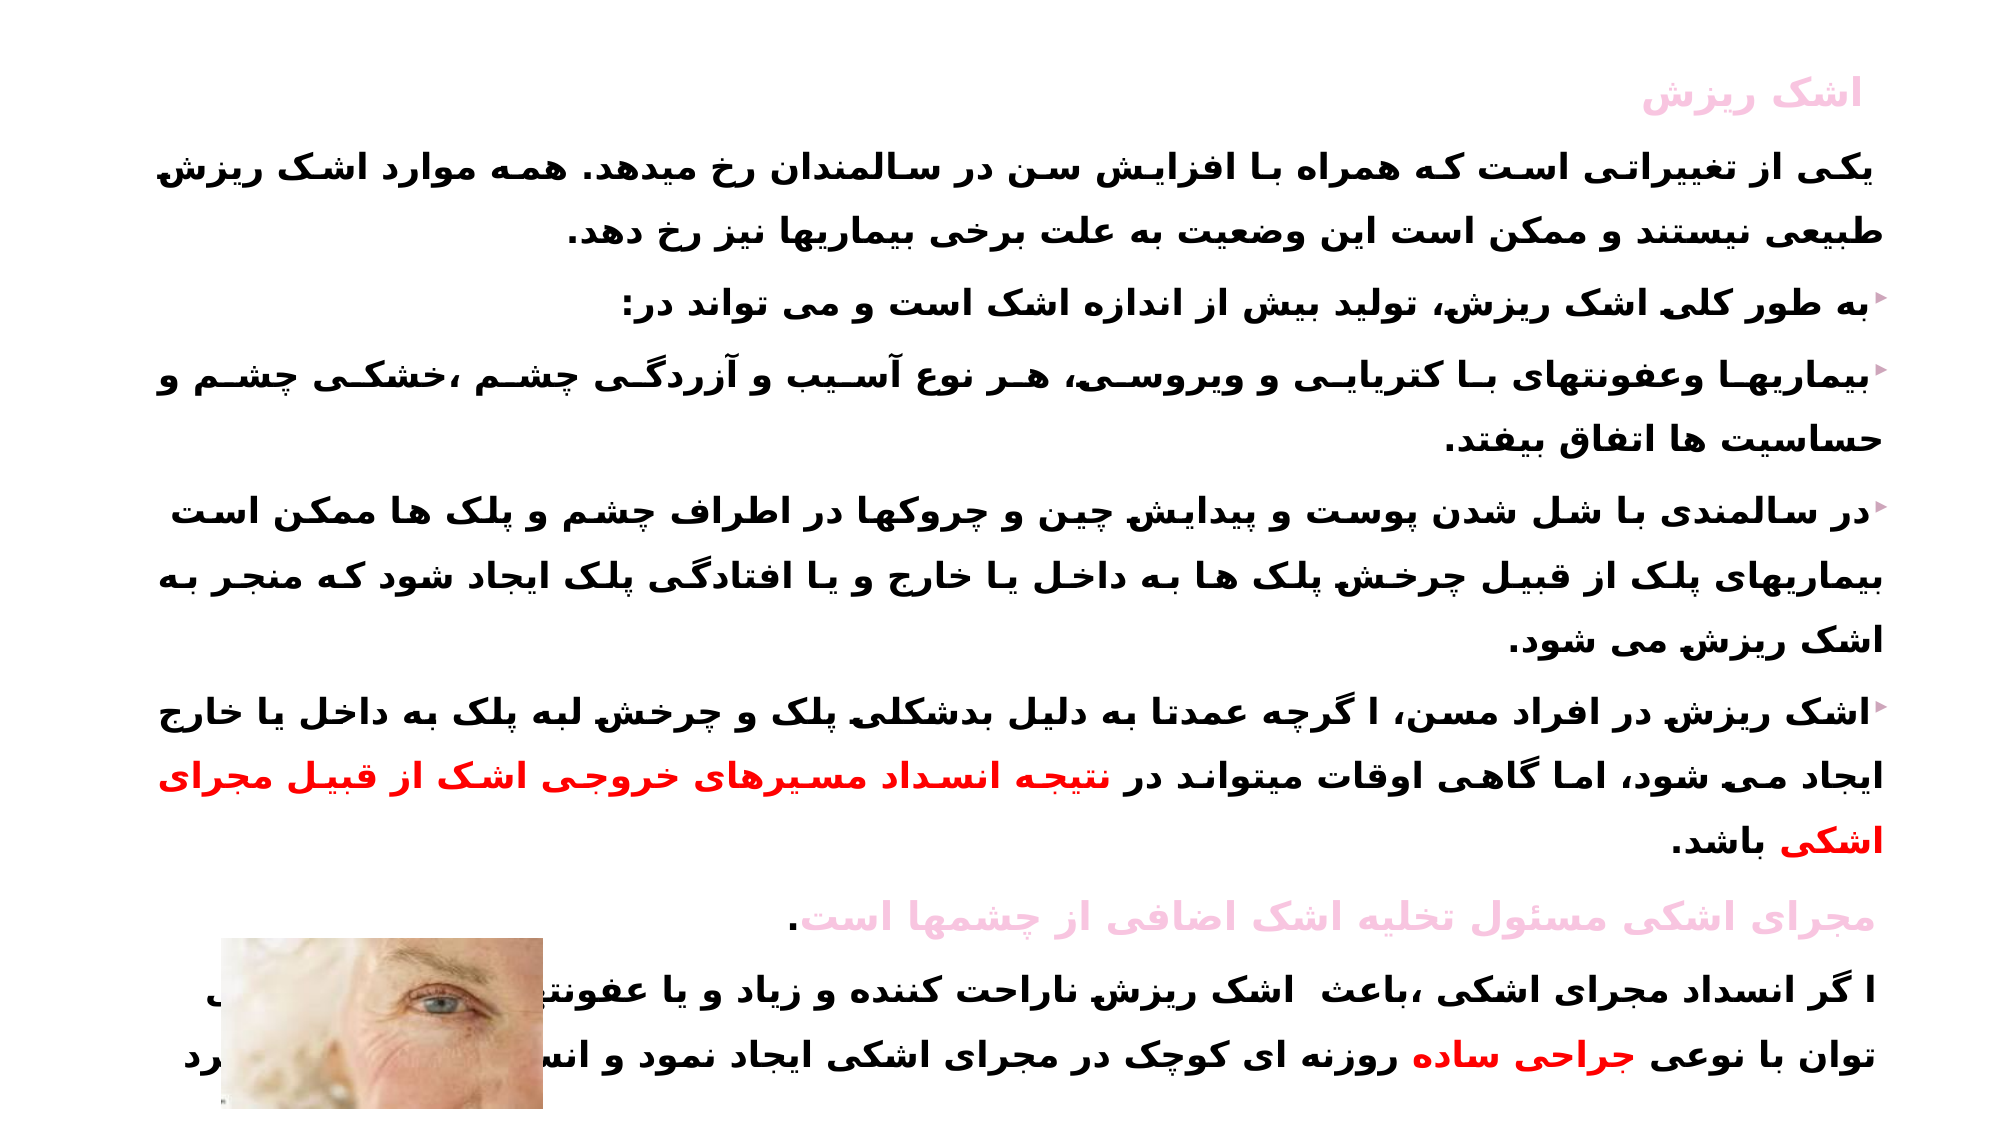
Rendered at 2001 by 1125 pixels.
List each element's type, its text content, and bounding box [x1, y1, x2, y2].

picture [221, 938, 543, 1109]
subtitle اشک ریزش یکی از تغییراتی است که همراه با افزایش سن در سالمندان رخ میدهد. همه موارد اشک ریزش طبیعی نیستند و ممکن است این وضعیت به علت برخی بیماریها نیز رخ دهد. به طور کلی اشک ریزش، تولید بیش از اندازه اشک است و می تواند در: بیماریها وعفونتهای با کتریایی و ویروسی، هر نوع آسیب و آزردگی چشم ،خشکی چشم و حساسیت ها اتفاق بیفتد. در سالمندی با شل شدن پوست و پیدایش چین و چروکها در اطراف چشم و پلک ها ممکن است بیماریهای پلک از قبیل چرخش پلک ها به داخل یا خارج و یا افتادگی پلک ایجاد شود که منجر به اشک ریزش می شود. اشک ریزش در افراد مسن، ا گرچه عمدتا به دلیل بدشکلی پلک و چرخش لبه پلک به داخل یا خارج ایجاد می شود، اما گاهی اوقات میتواند در نتیجه انسداد مسیرهای خروجی اشک از قبیل مجرای اشکی باشد. مجرای اشکی مسئول تخلیه اشک اضافی از چشمها است. ا گر انسداد مجرای اشکی ،باعث اشک ریزش ناراحت کننده و زیاد و یا عفونتهای مکرر شود، می توان با نوعی جراحی ساده روزنه ای کوچک در مجرای اشکی ایجاد نمود و انسداد آن را درمان کرد [142, 36, 1908, 1089]
